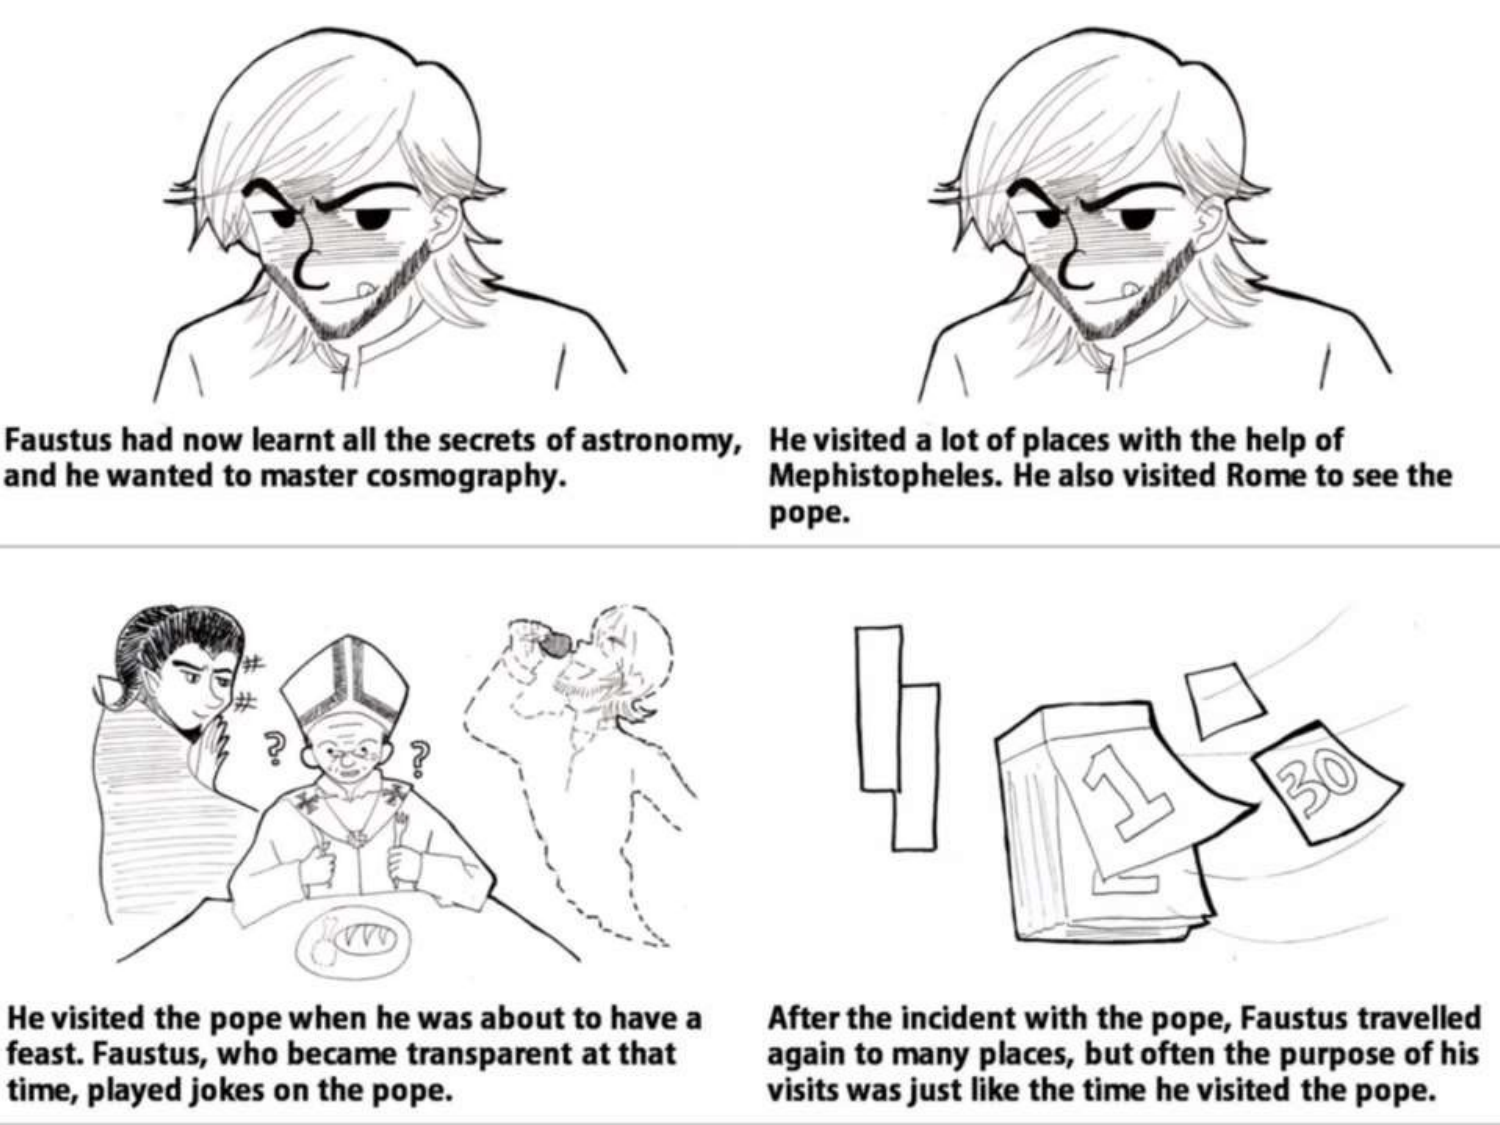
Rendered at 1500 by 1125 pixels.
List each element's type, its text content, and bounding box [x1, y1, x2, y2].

text_box [0, 24, 1500, 1125]
slide_number 9 [1080, 1046, 1425, 1103]
